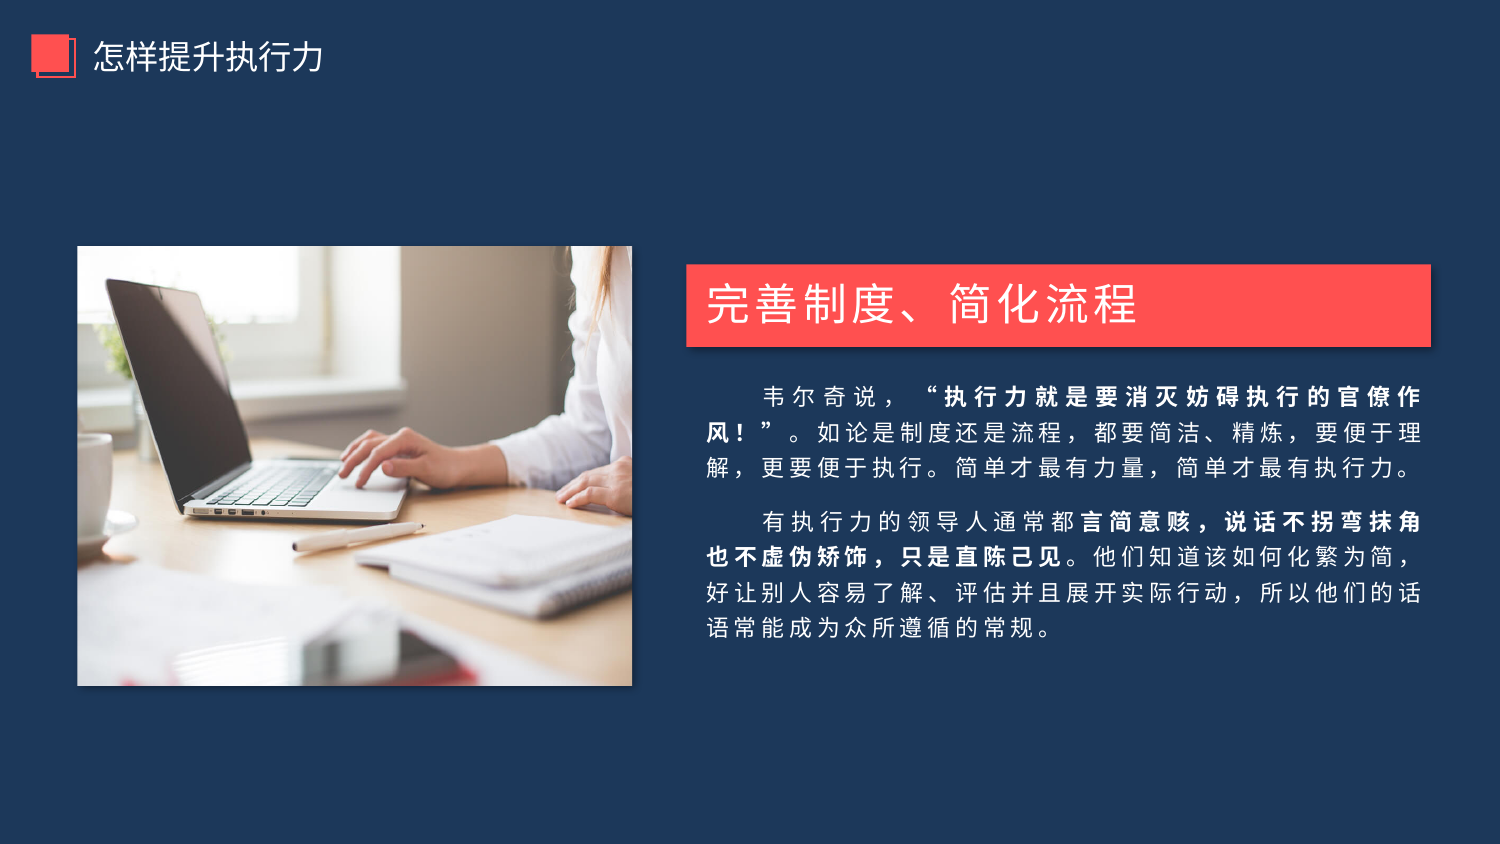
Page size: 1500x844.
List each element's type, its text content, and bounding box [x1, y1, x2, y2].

text_box 完善制度、简化流程 [695, 271, 1187, 335]
text_box 有执行力的领导人通常都言简意赅，说话不拐弯抹角也不虚伪矫饰，只是直陈己见。他们知道该如何化繁为简，好让别人容易了解、评估并且展开实际行动，所以他们的话语常能成为众所遵循的常规。 [695, 493, 1438, 647]
text_box [76, 246, 633, 686]
text_box [685, 263, 1432, 348]
text_box 韦尔奇说，“执行力就是要消灭妨碍执行的官僚作风！”。如论是制度还是流程，都要简洁、精炼，要便于理解，更要便于执行。简单才最有力量，简单才最有执行力。 [695, 369, 1438, 487]
